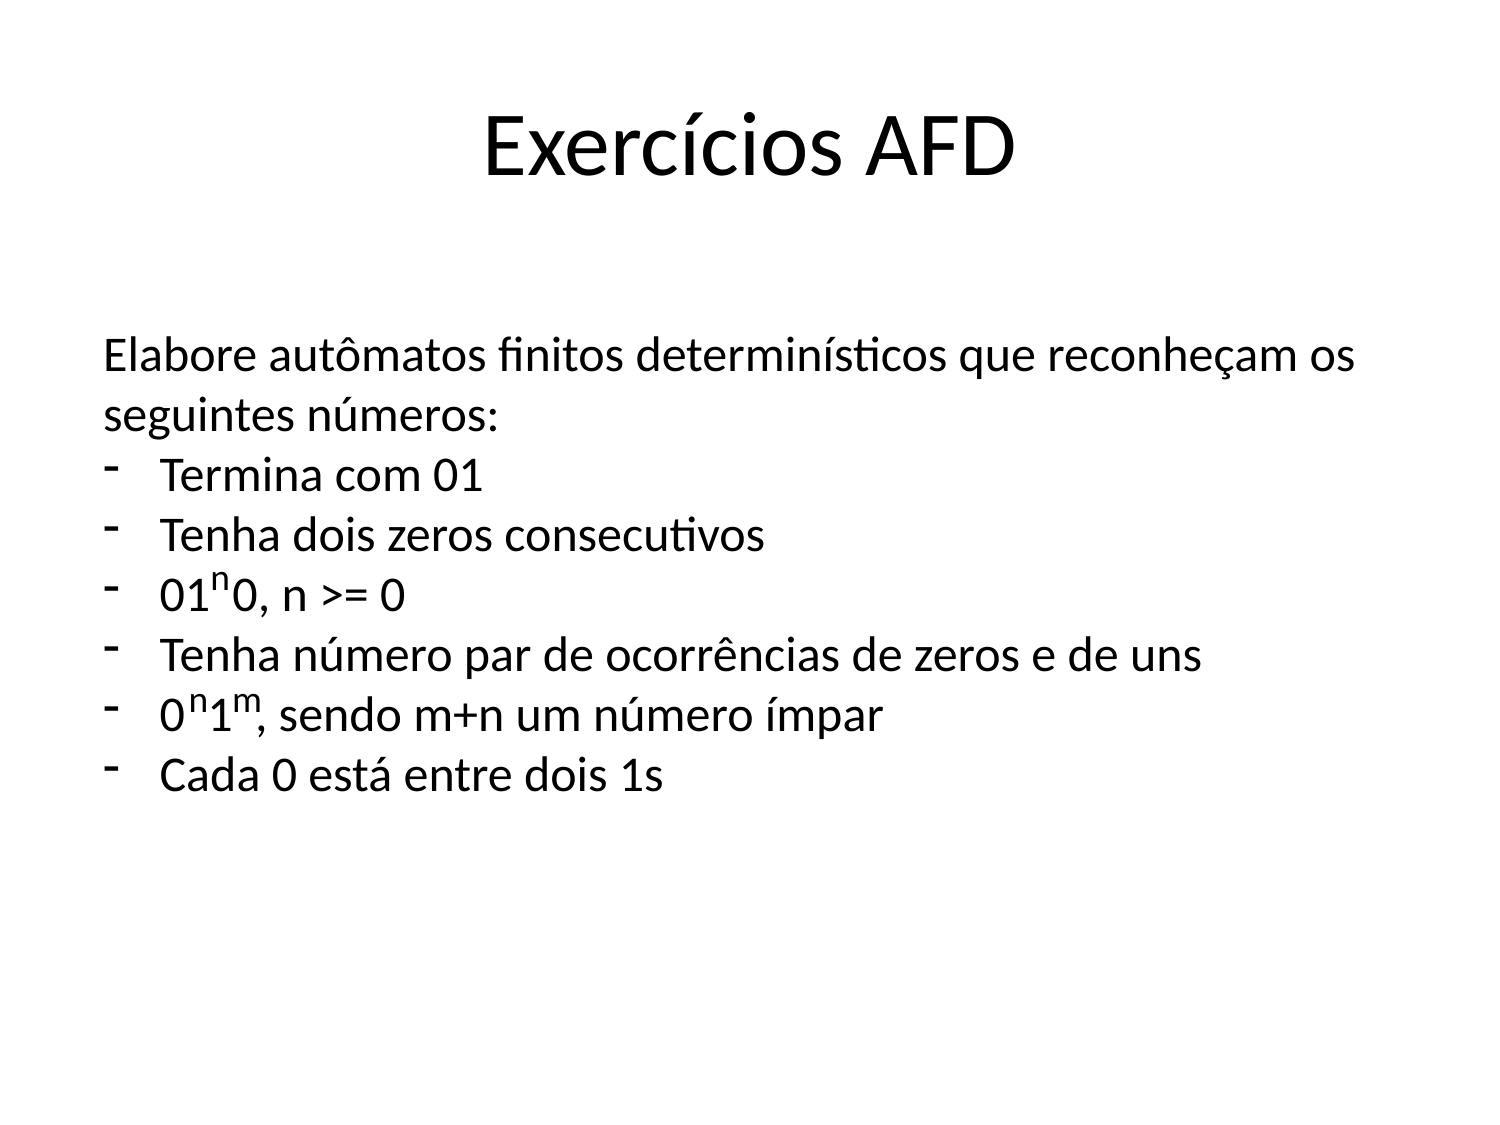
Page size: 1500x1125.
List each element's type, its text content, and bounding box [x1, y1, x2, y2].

text_box n [173, 667, 217, 727]
title Exercícios AFD [75, 45, 1425, 233]
text_box Elabore autômatos finitos determinísticos que reconheçam os seguintes números: Termina com 01 Tenha dois zeros consecutivos 01 0, n >= 0 Tenha número par de ocorrências de zeros e de uns 0 1 , sendo m+n um número ímpar Cada 0 está entre dois 1s [88, 314, 1388, 870]
text_box n [195, 545, 246, 606]
text_box m [217, 667, 277, 727]
